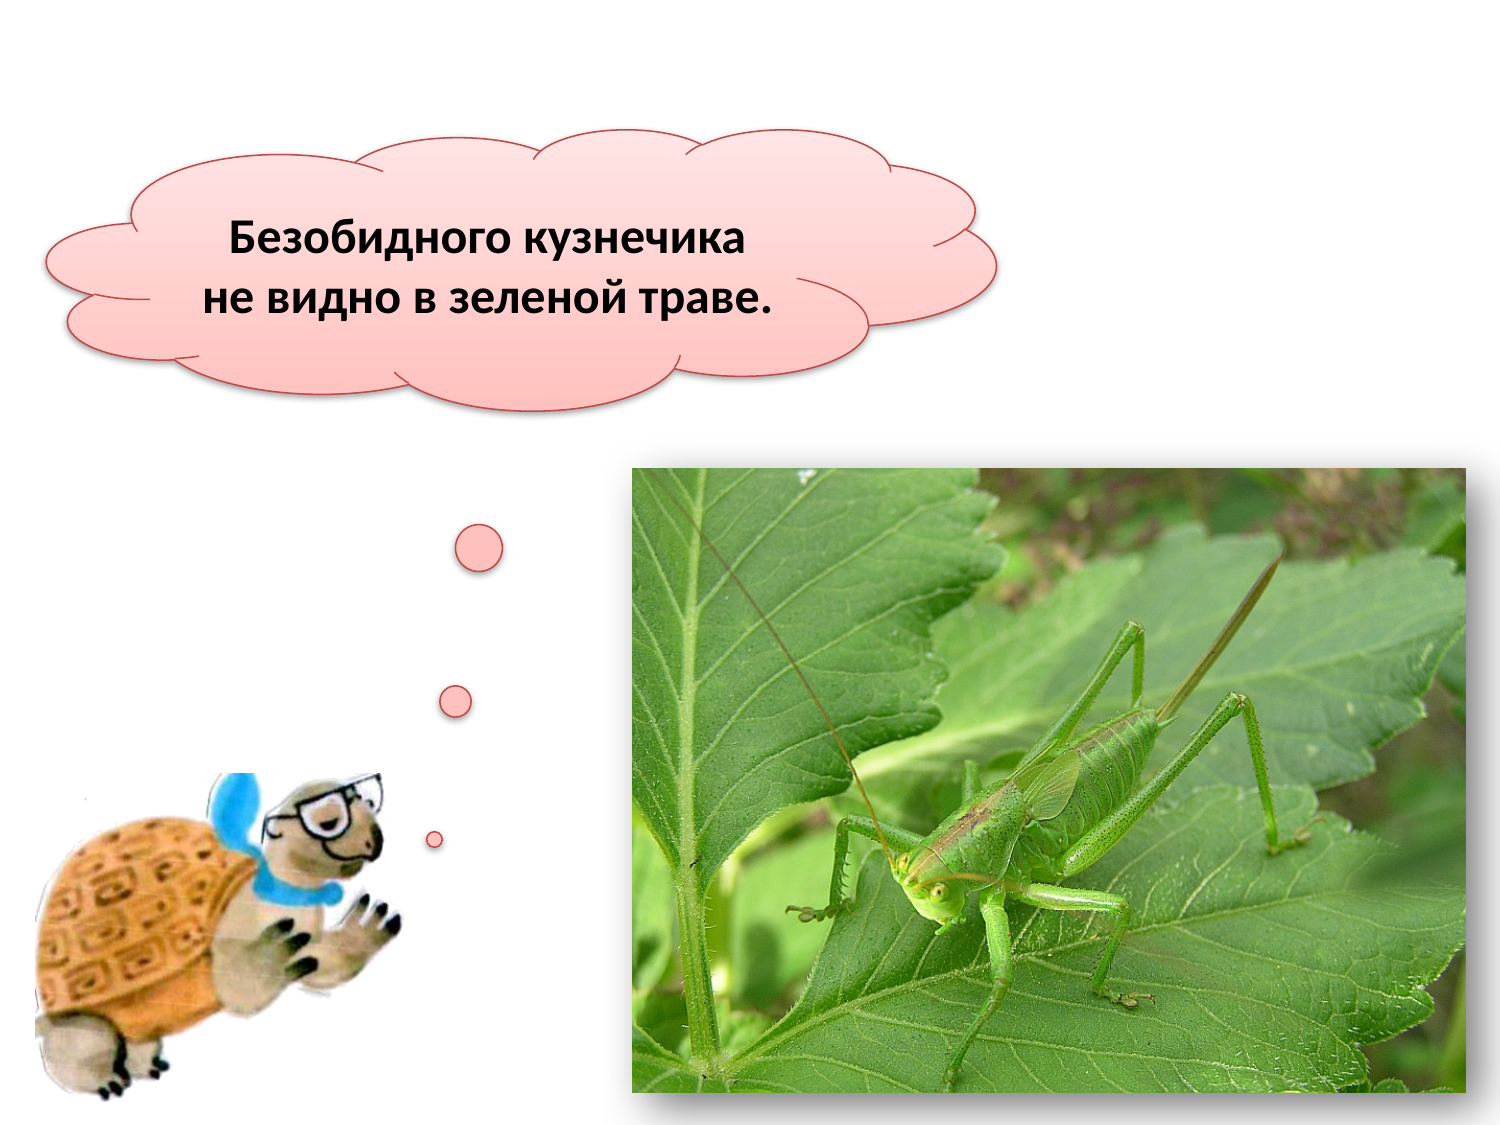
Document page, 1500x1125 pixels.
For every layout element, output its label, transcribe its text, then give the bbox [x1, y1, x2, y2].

picture [34, 773, 411, 1110]
text_box Безобидного кузнечика не видно в зеленой траве. [439, 685, 472, 718]
text_box Безобидного кузнечика не видно в зеленой траве. [454, 523, 504, 573]
text_box Безобидного кузнечика не видно в зеленой траве. [45, 129, 998, 412]
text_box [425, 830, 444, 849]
picture [632, 468, 1466, 1093]
